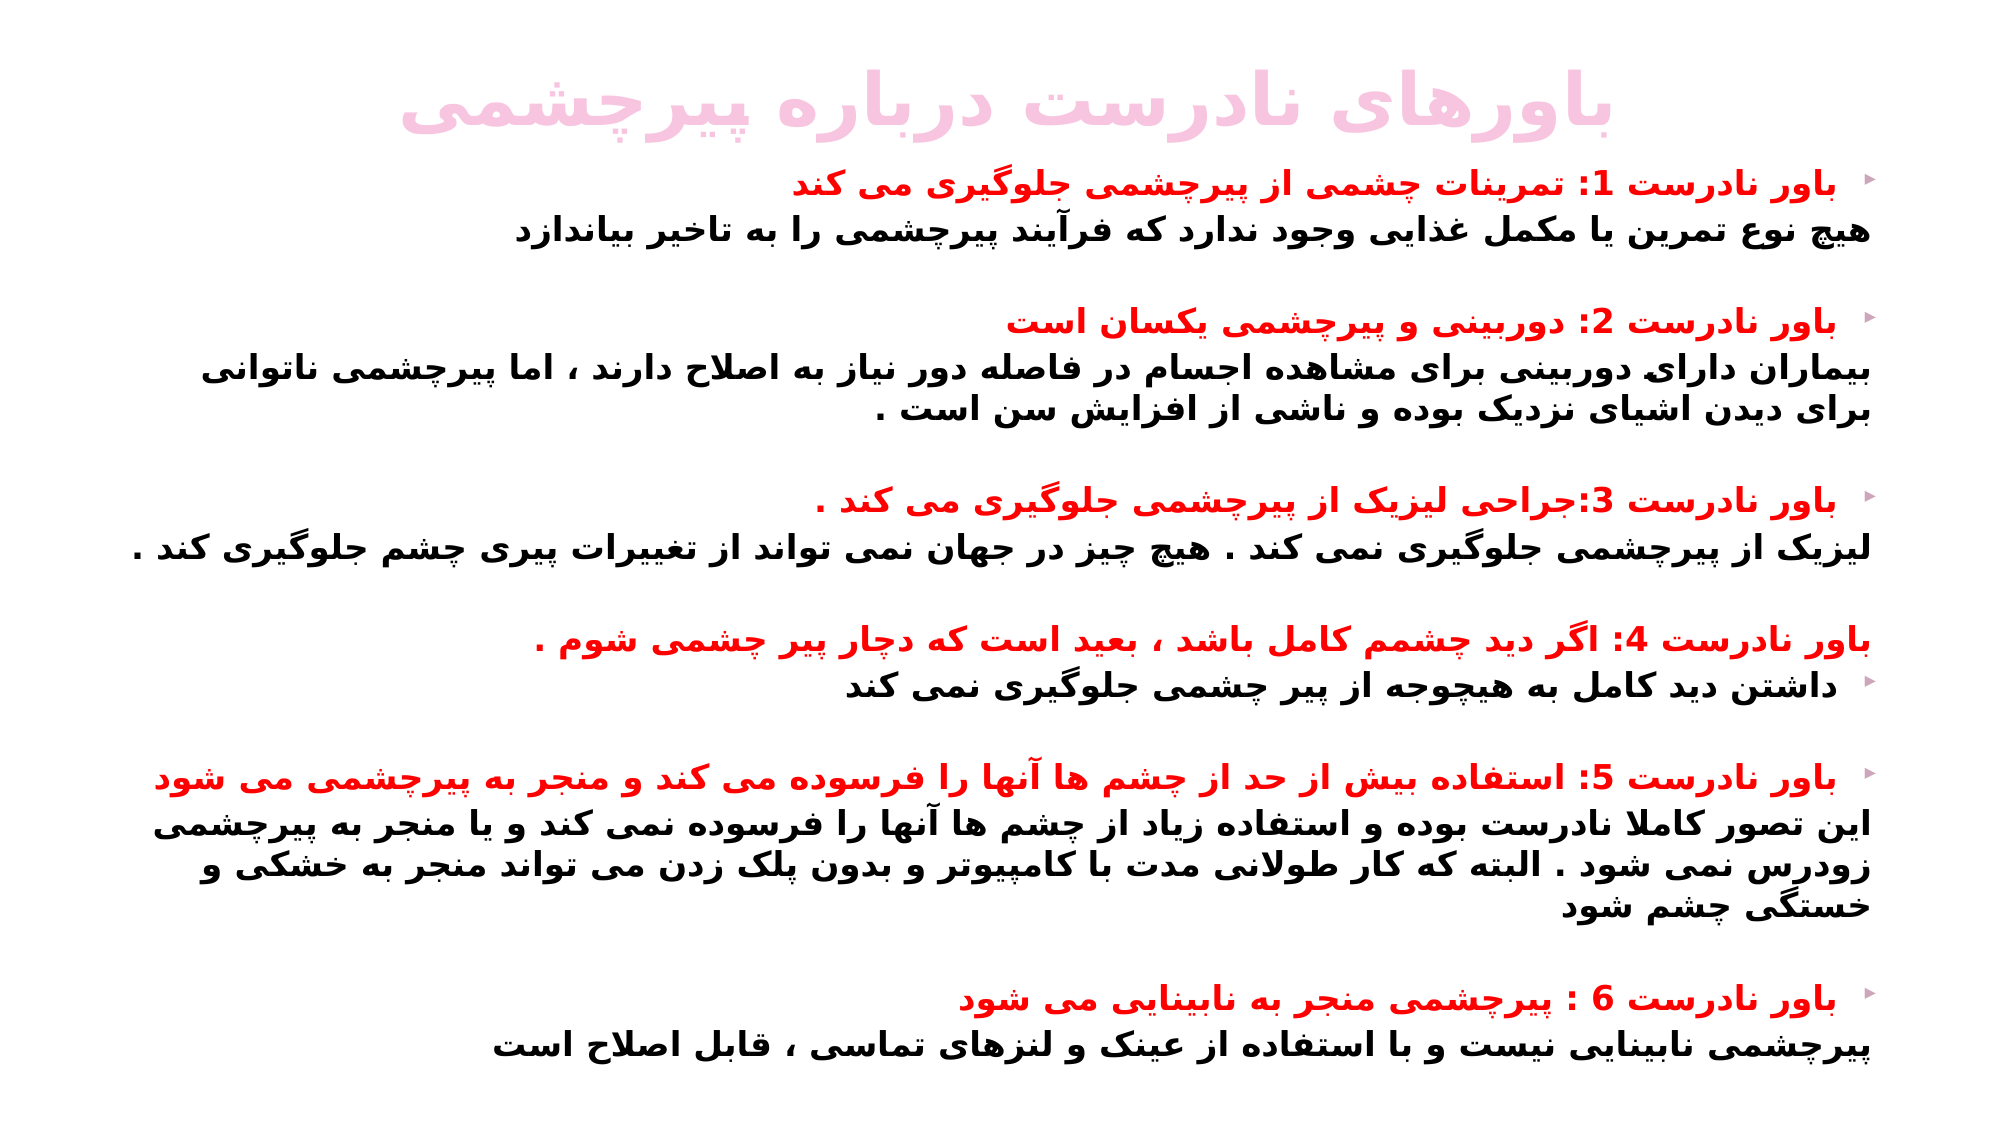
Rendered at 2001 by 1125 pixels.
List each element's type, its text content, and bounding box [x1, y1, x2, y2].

text_box باورهای نادرست درباره پیرچشمی [286, 39, 1730, 154]
subtitle باور نادرست 1: تمرینات چشمی از پیرچشمی جلوگیری می کند هیچ نوع تمرین یا مکمل غذایی وجود ندارد که فرآیند پیرچشمی را به تاخیر بیاندازد باور نادرست 2: دوربینی و پیرچشمی یکسان است بیماران دارای دوربینی برای مشاهده اجسام در فاصله دور نیاز به اصلاح دارند ، اما پیرچشمی ناتوانی برای دیدن اشیای نزدیک بوده و ناشی از افزایش سن است . باور نادرست 3:جراحی لیزیک از پیرچشمی جلوگیری می کند . لیزیک از پیرچشمی جلوگیری نمی کند . هیچ چیز در جهان نمی تواند از تغییرات پیری چشم جلوگیری کند . باور نادرست 4: اگر دید چشمم کامل باشد ، بعید است که دچار پیر چشمی شوم . داشتن دید کامل به هیچوجه از پیر چشمی جلوگیری نمی کند باور نادرست 5: استفاده بیش از حد از چشم ها آنها را فرسوده می کند و منجر به پیرچشمی می شود این تصور کاملا نادرست بوده و استفاده زیاد از چشم ها آنها را فرسوده نمی کند و یا منجر به پیرچشمی زودرس نمی شود . البته که کار طولانی مدت با کامپیوتر و بدون پلک زدن می تواند منجر به خشکی و خستگی چشم شود باور نادرست 6 : پیرچشمی منجر به نابینایی می شود پیرچشمی نابینایی نیست و با استفاده از عینک و لنزهای تماسی ، قابل اصلاح است [114, 153, 1902, 1100]
